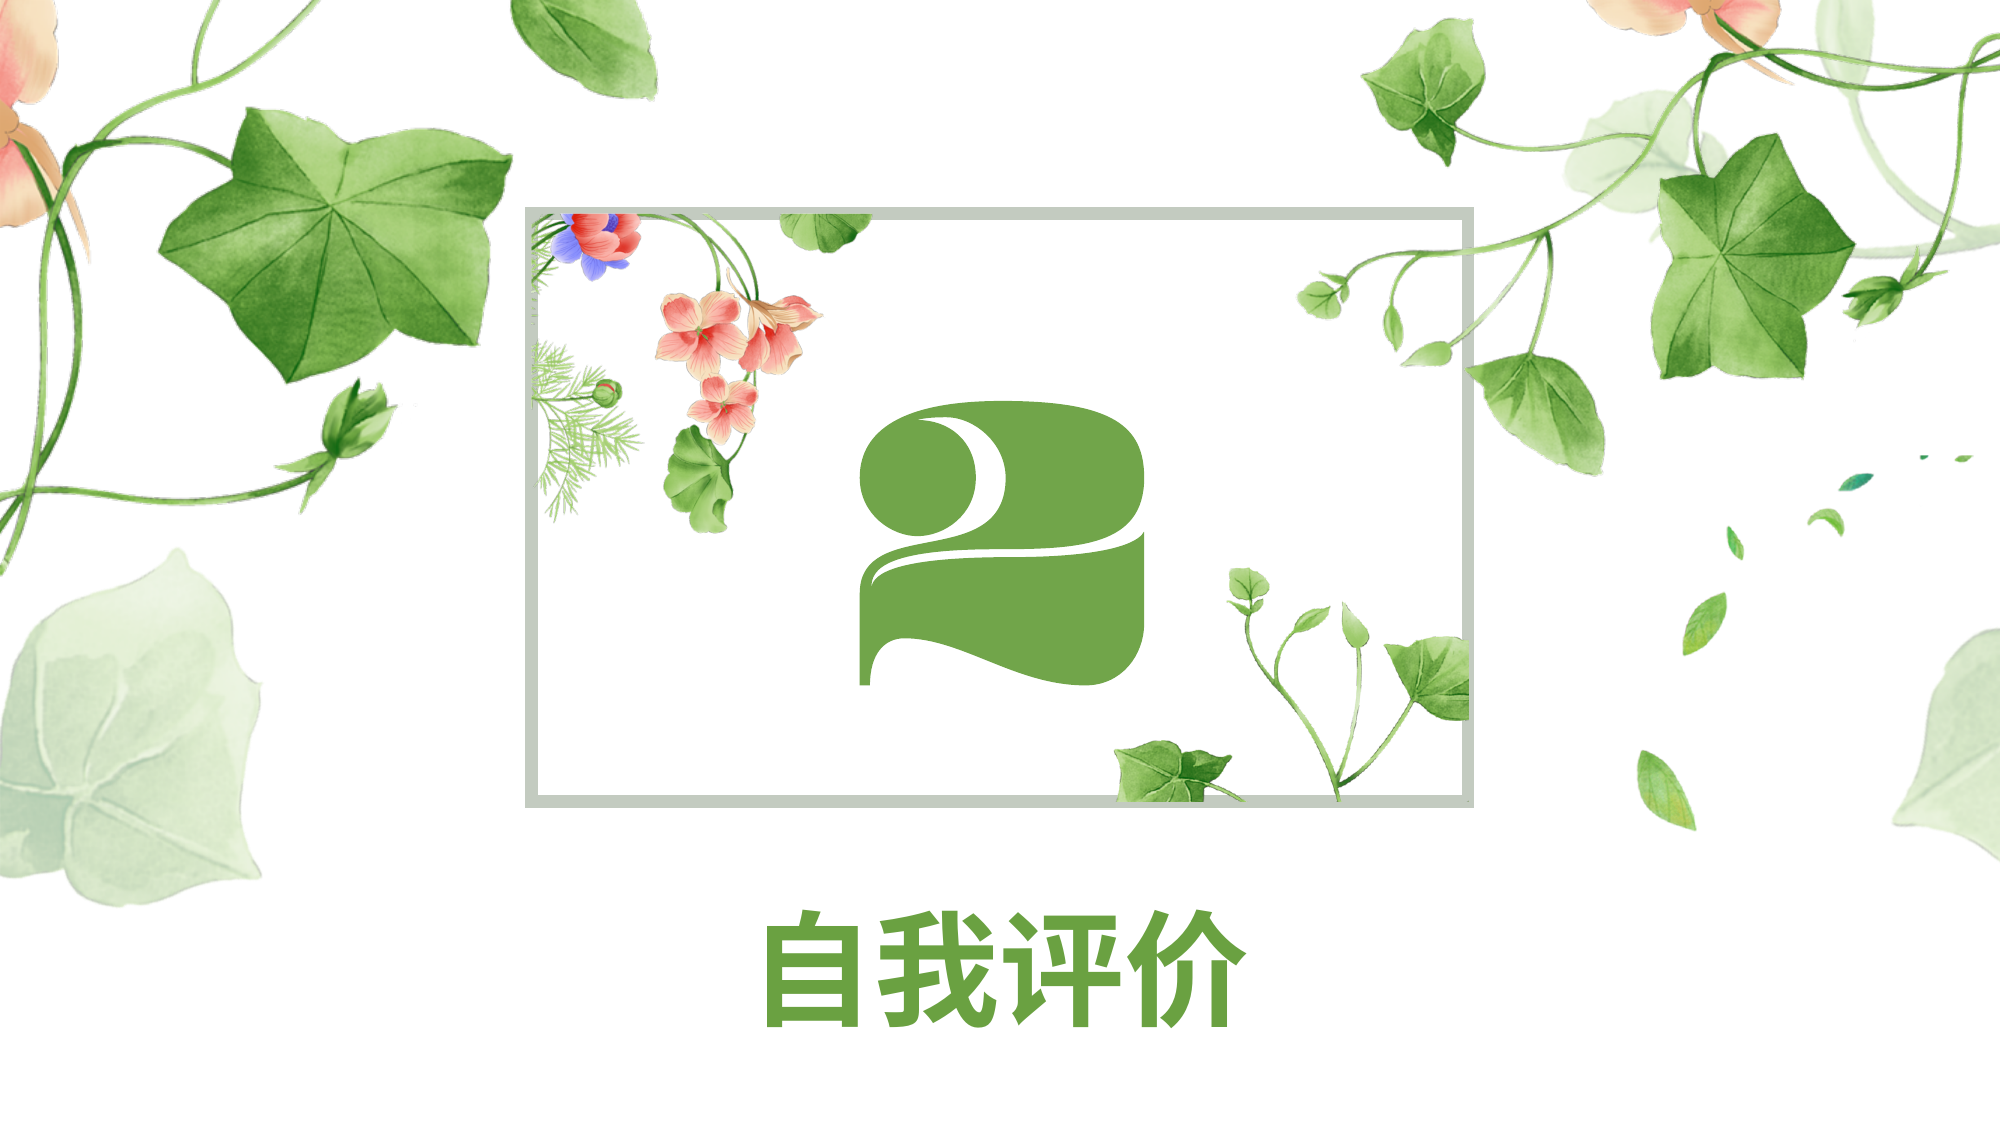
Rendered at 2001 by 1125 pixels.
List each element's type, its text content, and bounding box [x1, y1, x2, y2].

text_box [531, 418, 1469, 803]
text_box [859, 400, 1145, 686]
text_box [878, 213, 1389, 538]
picture [0, 0, 878, 940]
picture [1100, 0, 2000, 885]
text_box 自我评价 [735, 884, 1265, 1050]
